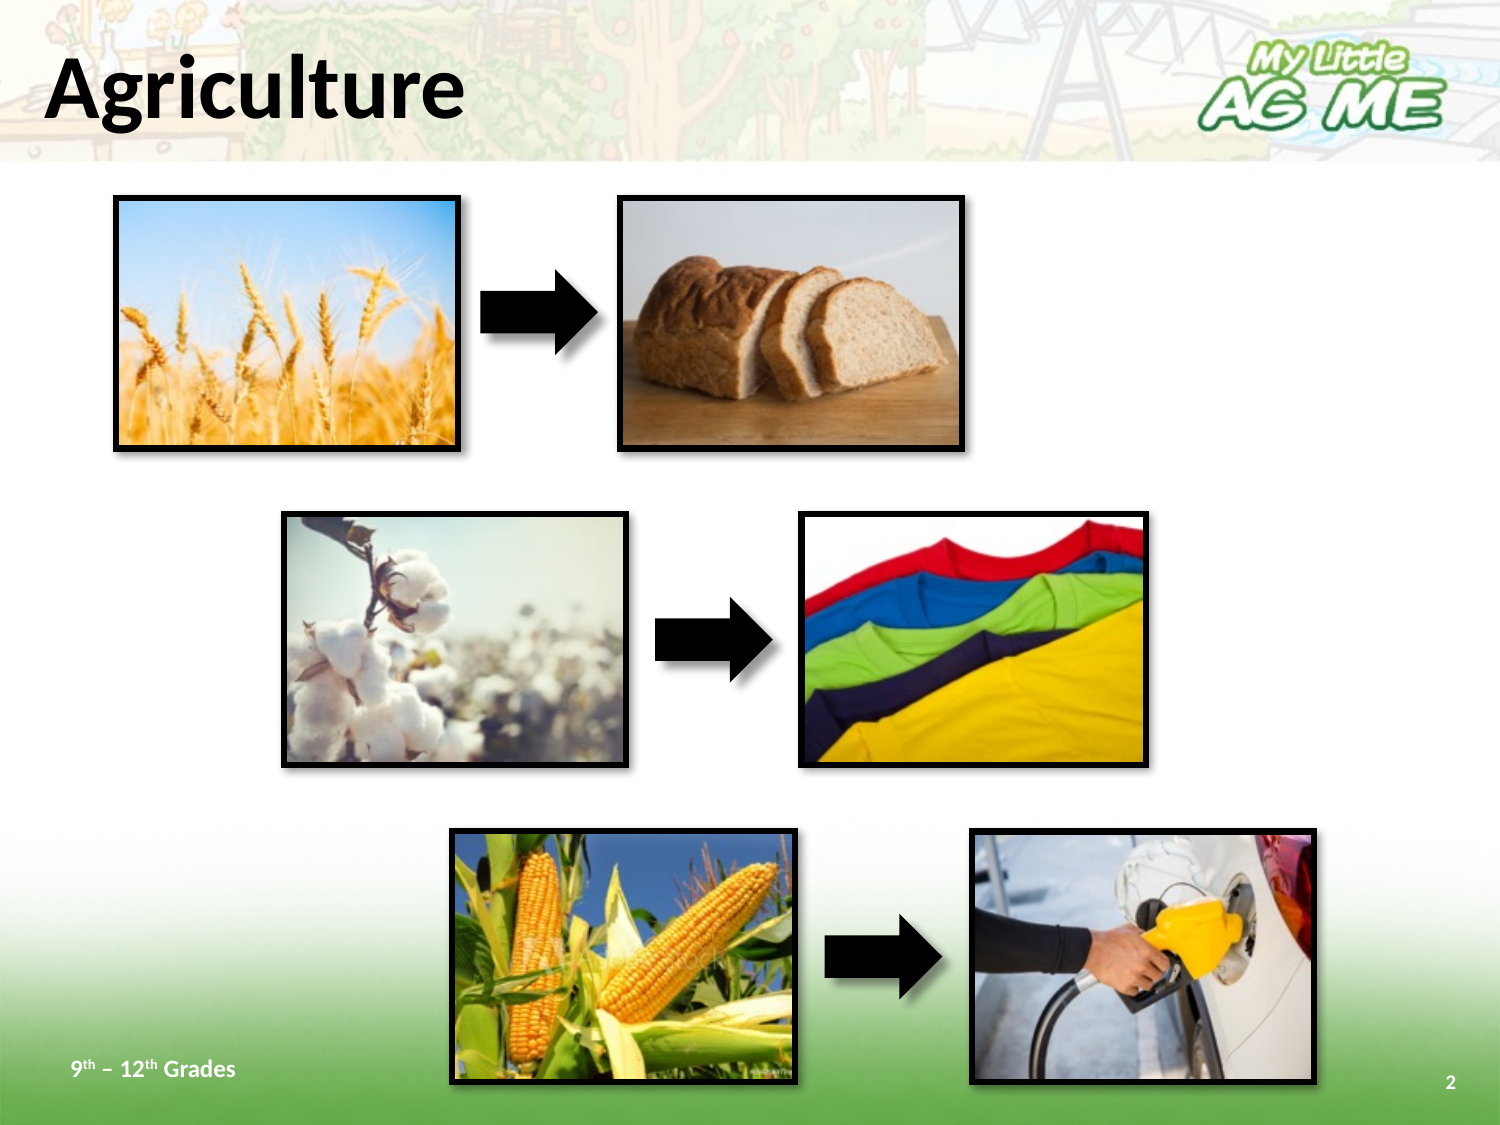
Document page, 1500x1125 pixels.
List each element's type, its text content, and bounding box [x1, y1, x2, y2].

text_box [655, 596, 773, 683]
picture [0, 0, 1500, 1125]
text_box [480, 269, 599, 356]
text_box [824, 913, 943, 1000]
title Agriculture [29, 7, 1324, 172]
